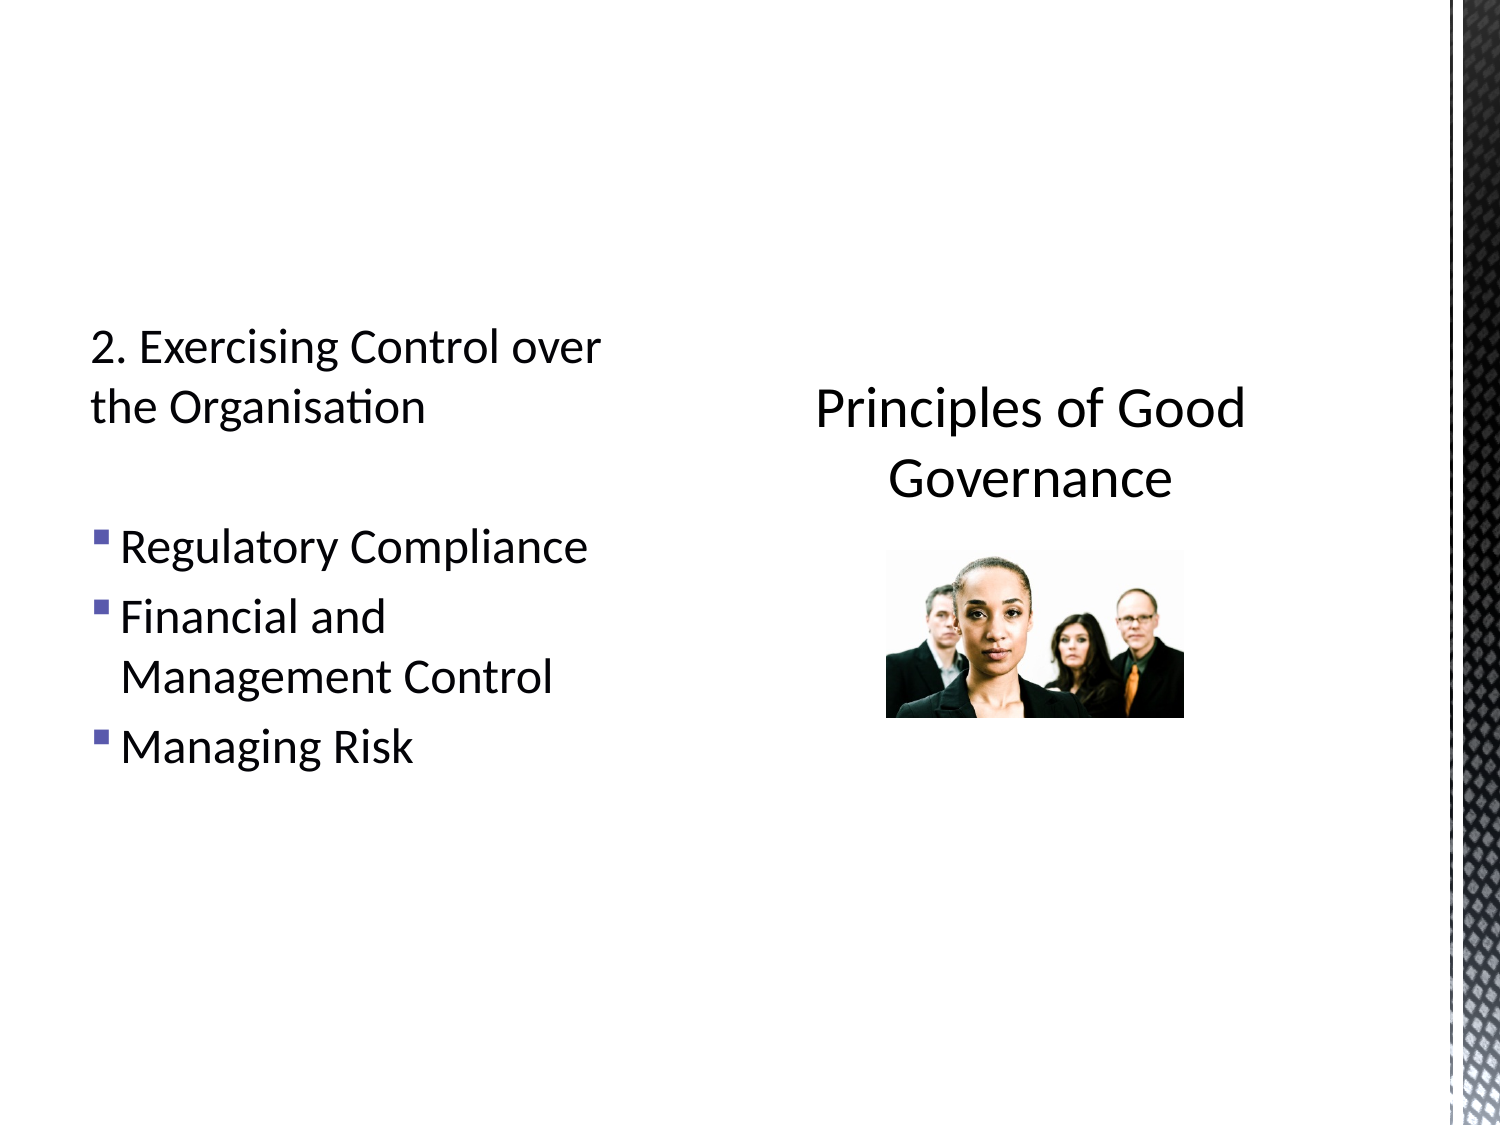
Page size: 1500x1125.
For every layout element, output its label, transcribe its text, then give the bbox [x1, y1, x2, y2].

list 2. Exercising Control over the Organisation Regulatory Compliance Financial and Management Control Managing Risk [75, 75, 675, 1013]
picture [886, 550, 1184, 718]
picture [1447, 0, 1500, 1125]
title Principles of Good Governance [800, 75, 1263, 1013]
